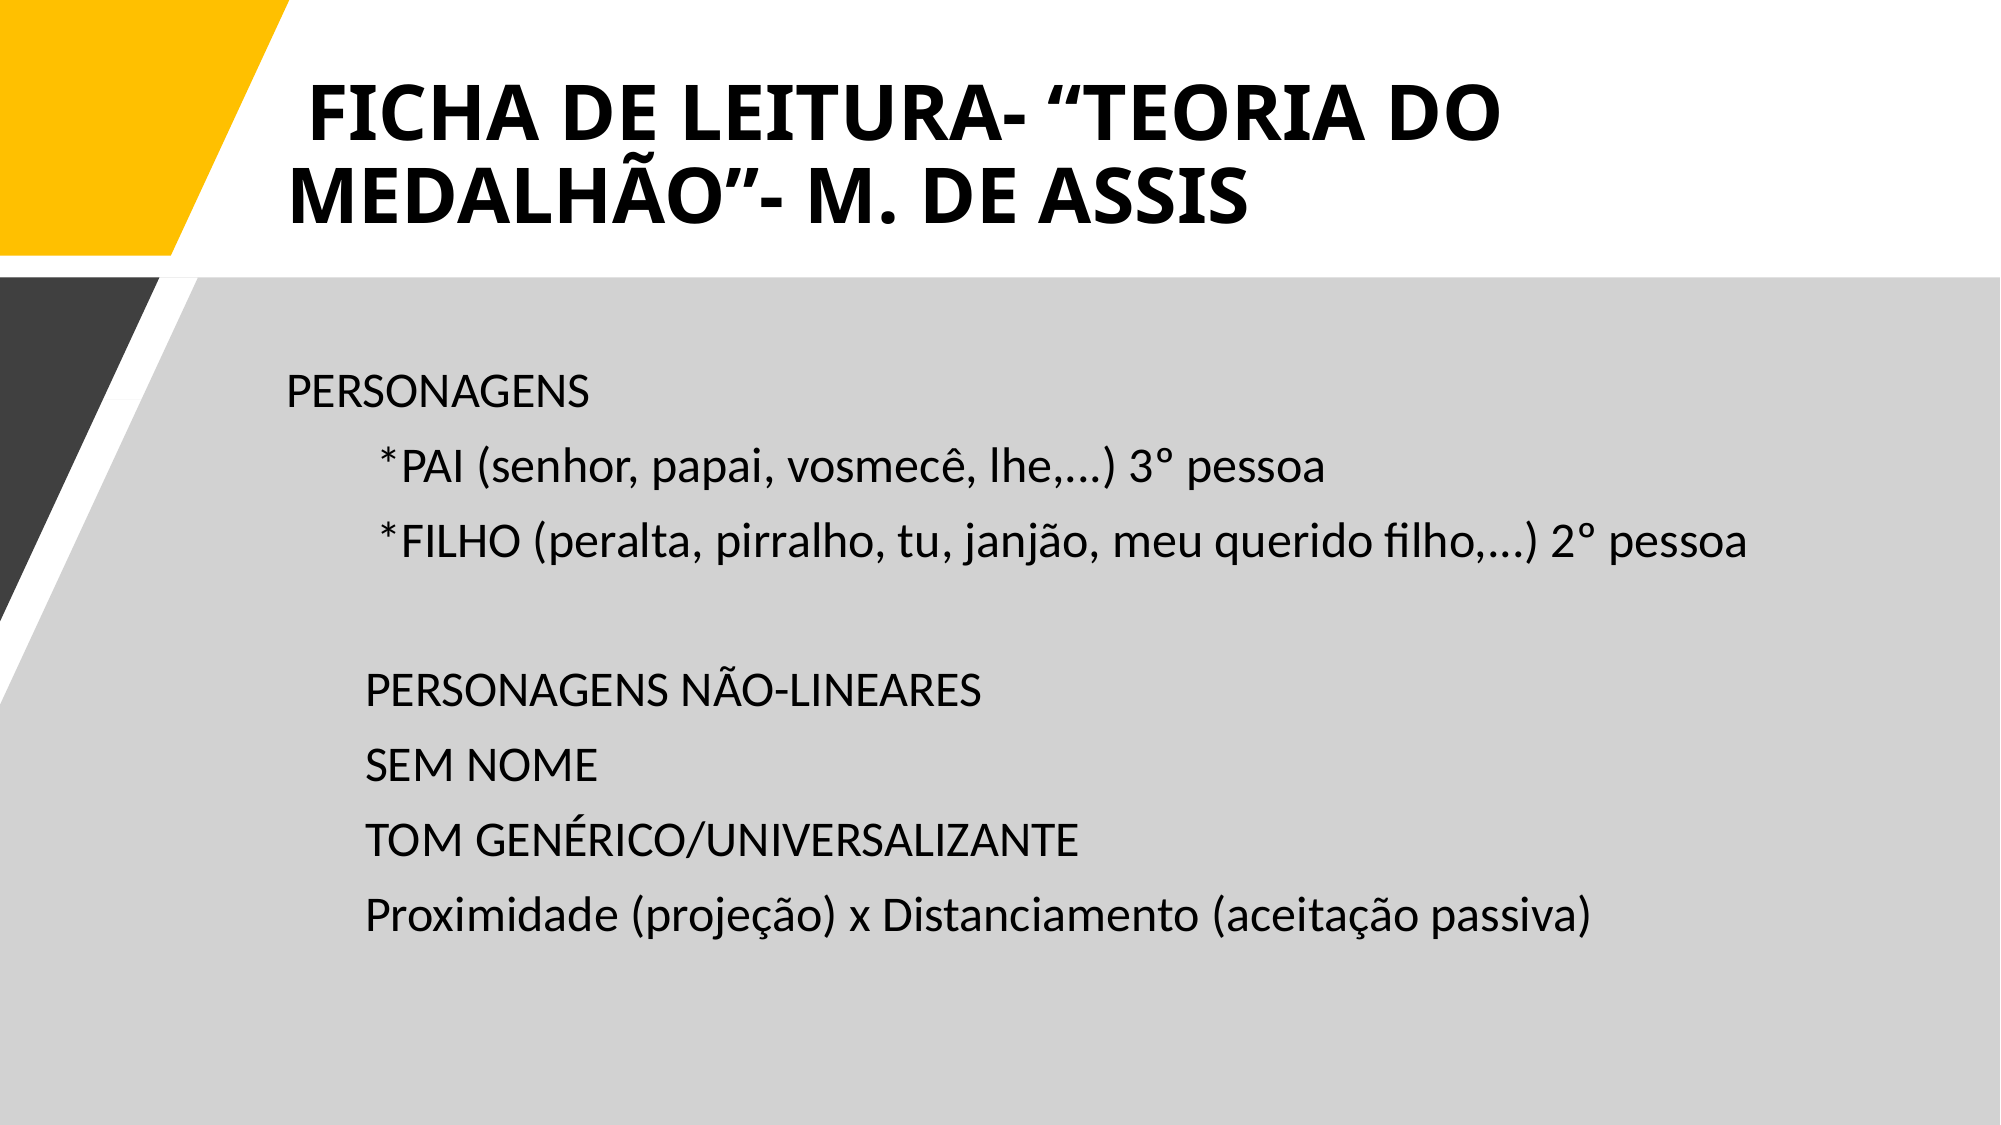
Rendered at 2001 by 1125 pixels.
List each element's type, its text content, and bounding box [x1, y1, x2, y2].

text_box [0, 0, 291, 257]
list PERSONAGENS *PAI (senhor, papai, vosmecê, lhe,...) 3º pessoa *FILHO (peralta, pirralho, tu, janjão, meu querido filho,...) 2º pessoa PERSONAGENS NÃO-LINEARES SEM NOME TOM GENÉRICO/UNIVERSALIZANTE Proximidade (projeção) x Distanciamento (aceitação passiva) [271, 356, 1808, 1020]
text_box [0, 276, 2000, 1125]
text_box [0, 276, 162, 622]
title FICHA DE LEITURA- “TEORIA DO MEDALHÃO”- M. DE ASSIS [271, 60, 1808, 255]
